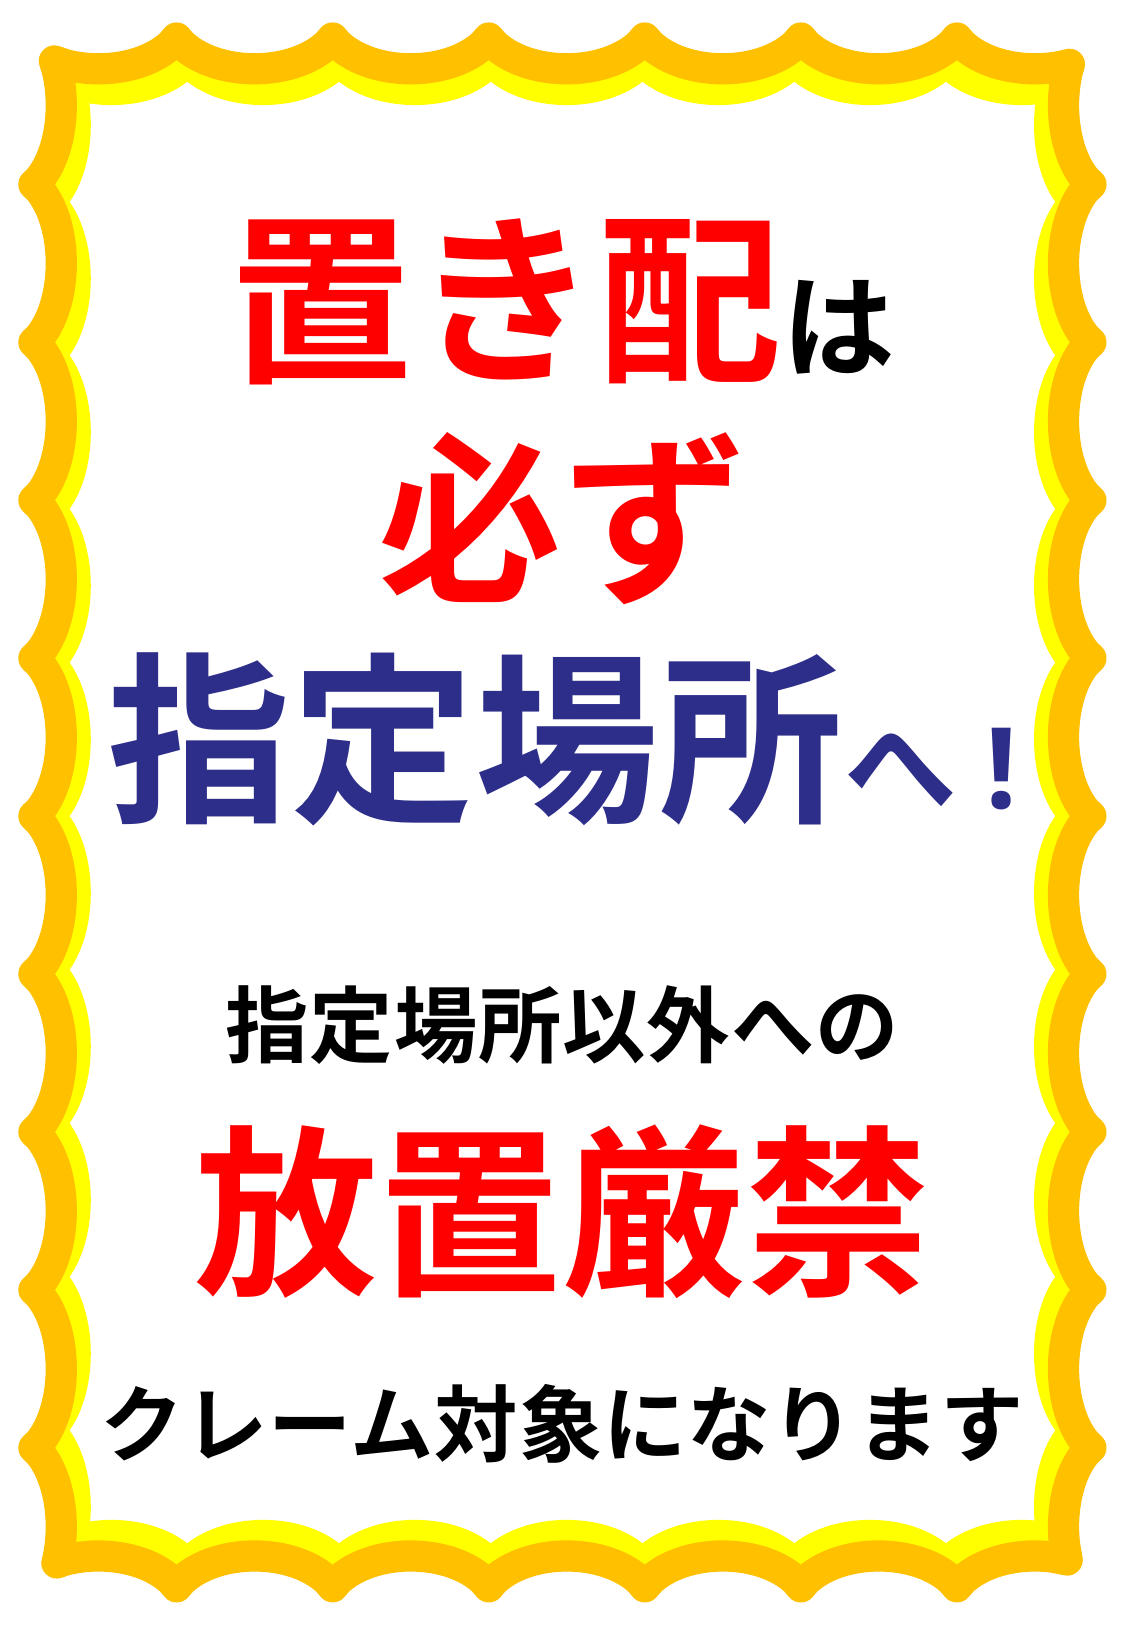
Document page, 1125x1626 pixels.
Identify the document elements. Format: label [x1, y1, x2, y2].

text_box [33, 37, 1092, 1588]
